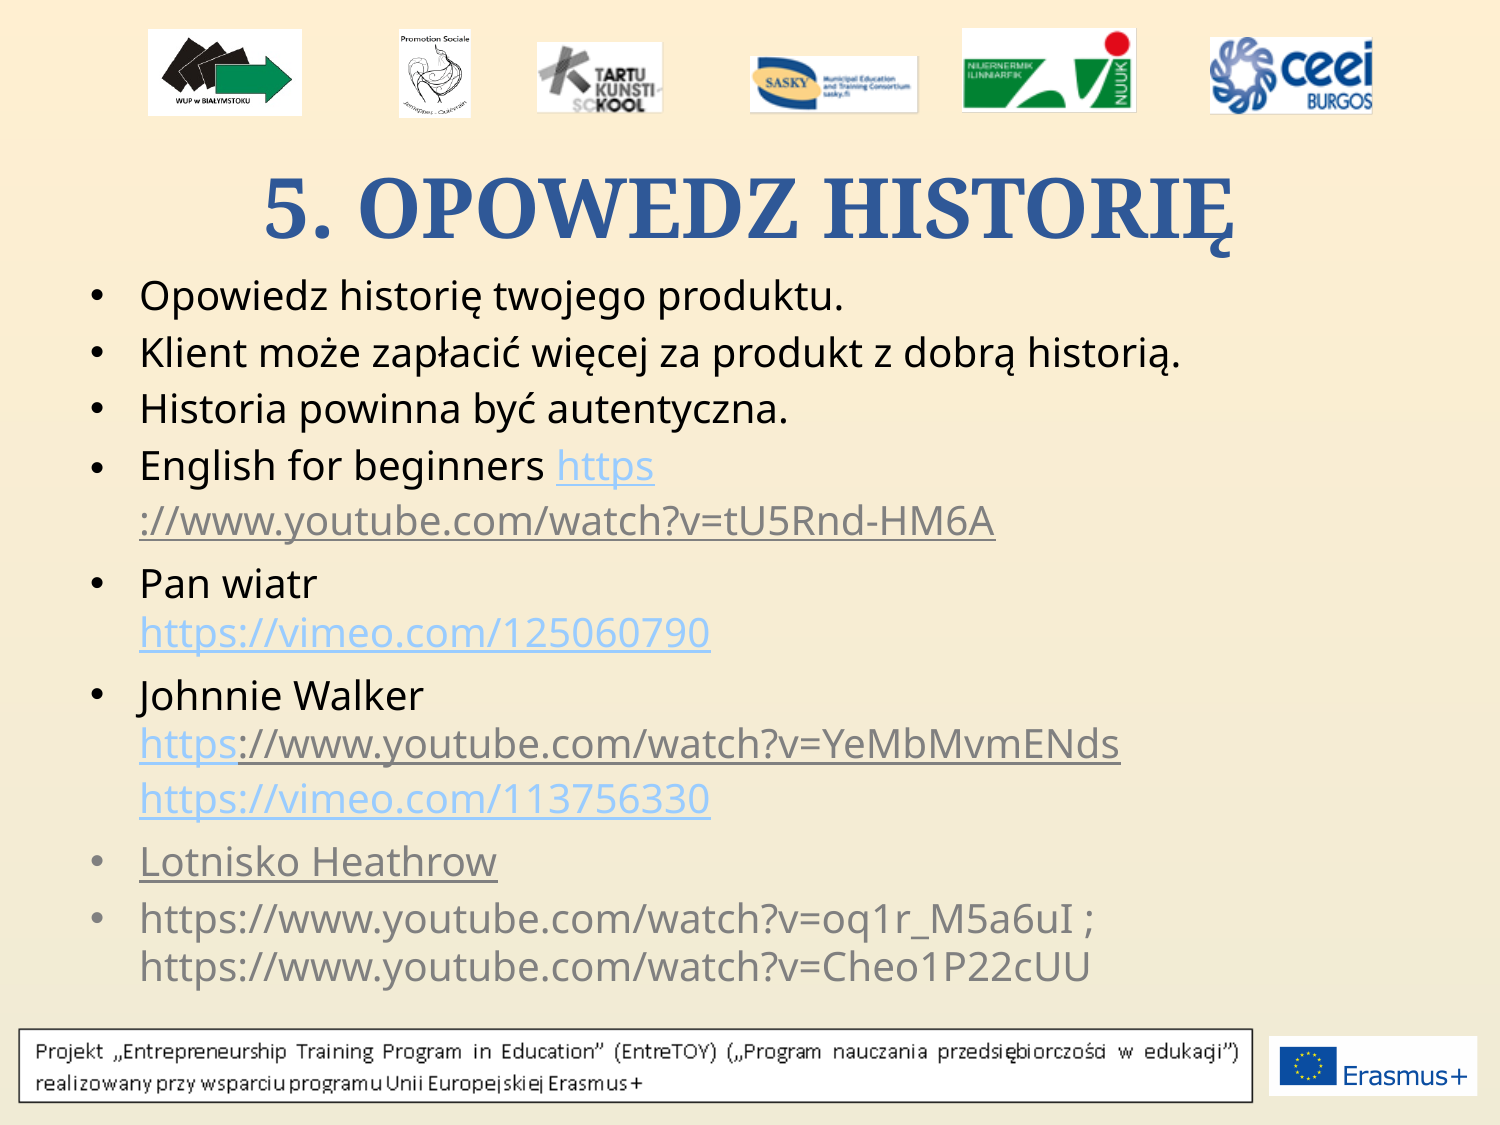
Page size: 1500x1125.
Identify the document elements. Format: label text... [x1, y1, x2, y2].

picture [750, 56, 921, 116]
picture [17, 1027, 1255, 1105]
picture [148, 29, 302, 116]
picture [962, 28, 1140, 116]
picture [537, 42, 668, 118]
picture [1210, 37, 1374, 116]
list Opowiedz historię twojego produktu. Klient może zapłacić więcej za produkt z dobrą historią. Historia powinna być autentyczna. English for beginners https://www.youtube.com/watch?v=tU5Rnd-HM6A Pan wiatr https://vimeo.com/125060790 Johnnie Walker https://www.youtube.com/watch?v=YeMbMvmENds https://vimeo.com/113756330 Lotnisko Heathrow https://www.youtube.com/watch?v=oq1r_M5a6uI ; https://www.youtube.com/watch?v=Cheo1P22cUU [75, 262, 1425, 1005]
picture [399, 29, 471, 118]
title 5. OPOWEDZ HISTORIĘ [75, 125, 1425, 262]
